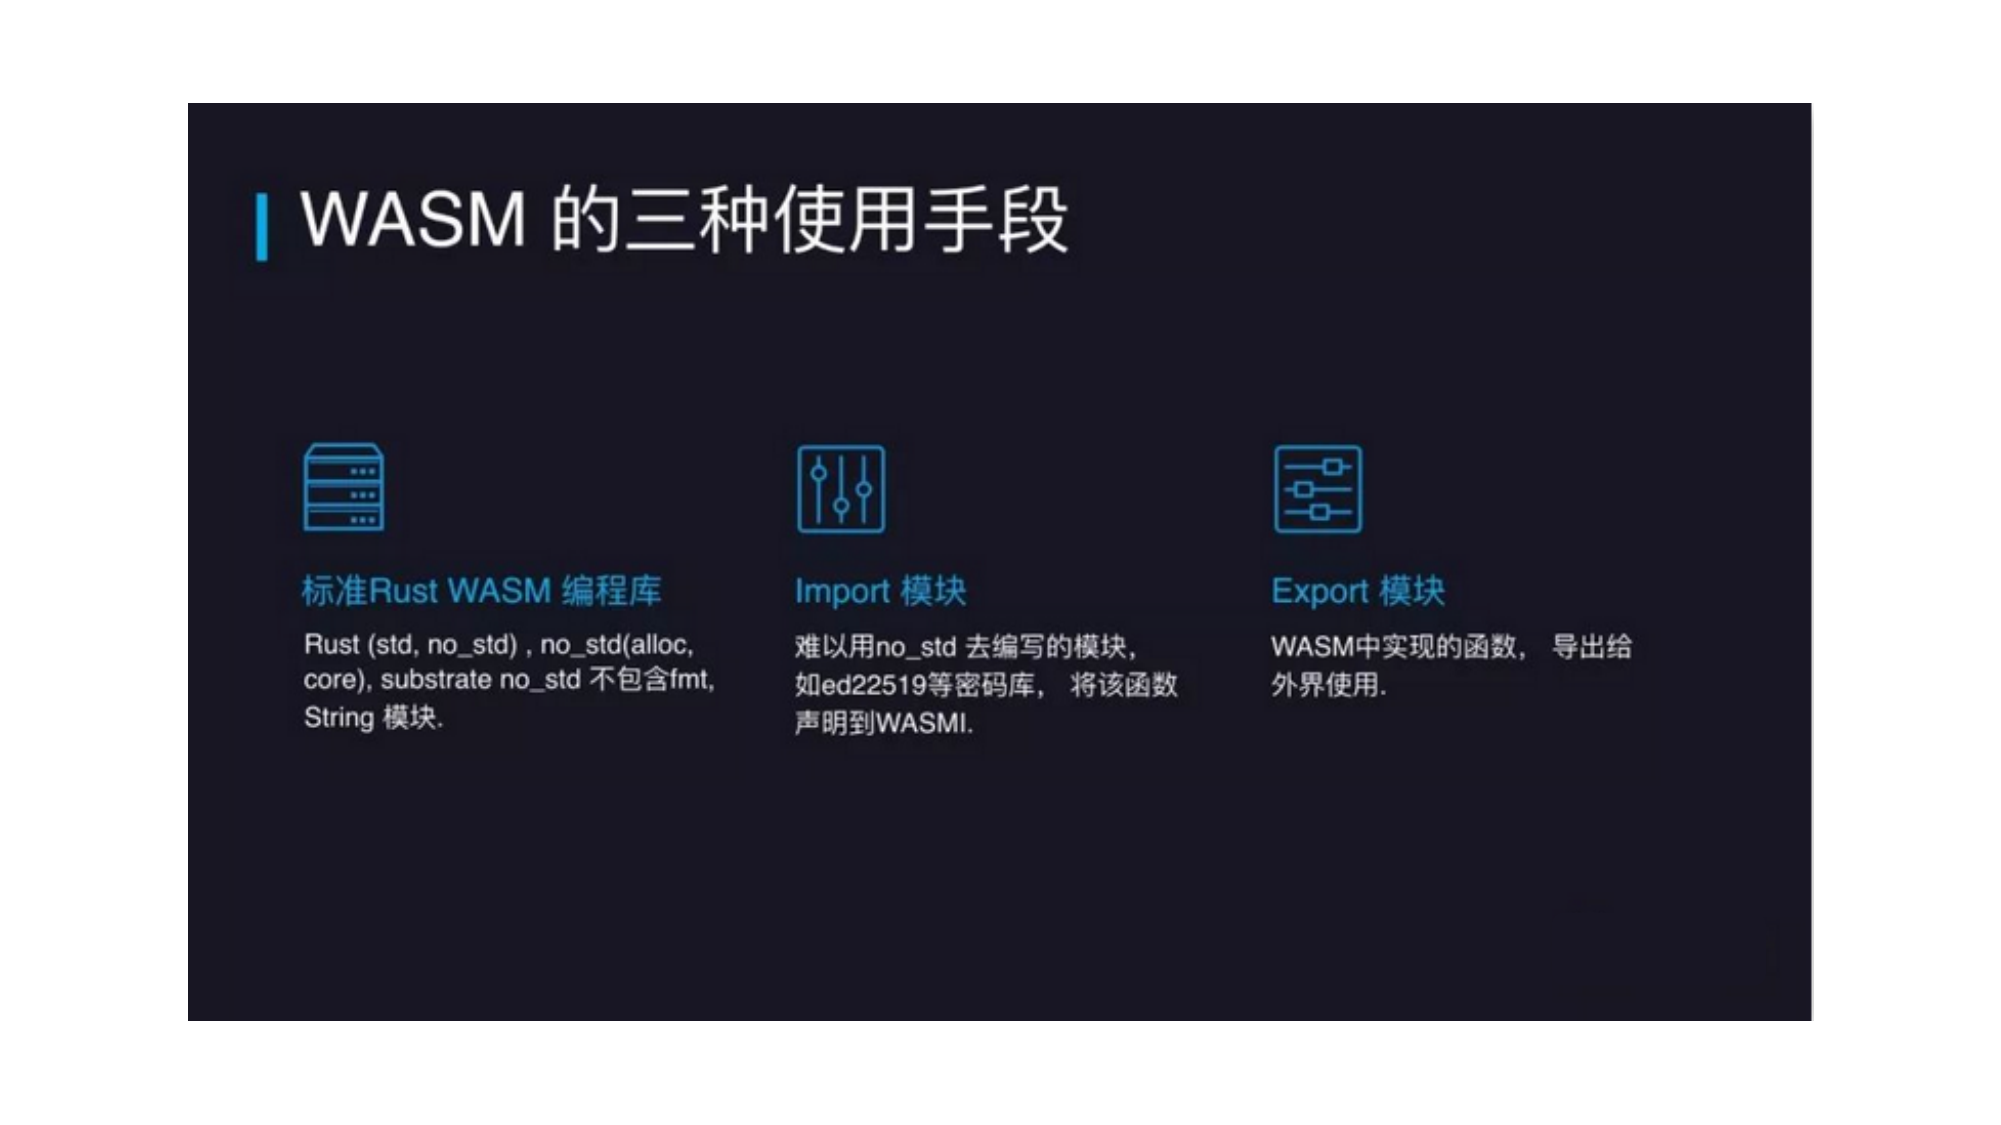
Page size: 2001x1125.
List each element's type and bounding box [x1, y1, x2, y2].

text_box [188, 103, 1814, 1021]
